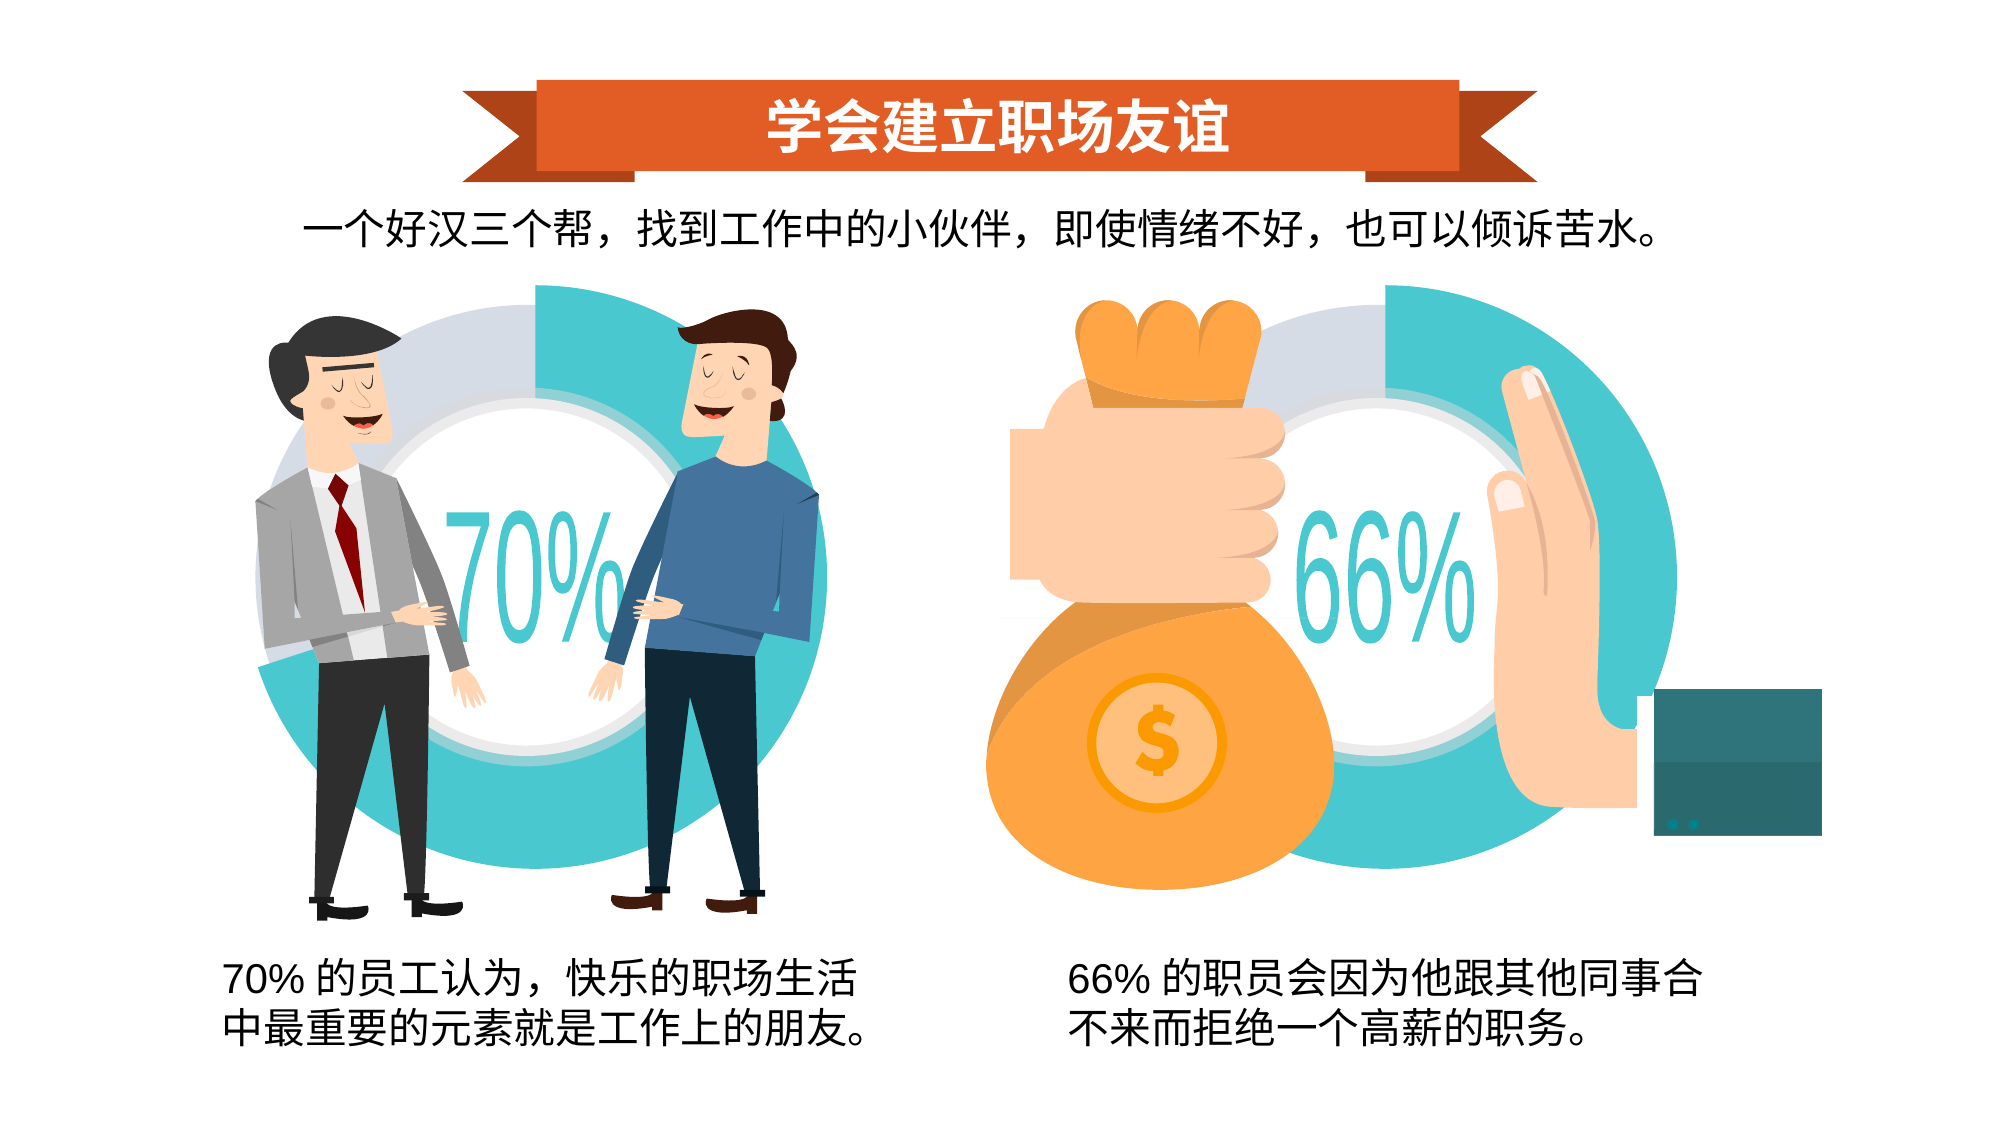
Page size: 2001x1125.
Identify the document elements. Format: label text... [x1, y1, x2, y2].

text_box 66%的职员会因为他跟其他同事合不来而拒绝一个高薪的职务。 [1052, 944, 1749, 1059]
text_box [243, 285, 828, 927]
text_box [986, 285, 1822, 890]
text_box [462, 79, 1538, 183]
text_box 70%的员工认为，快乐的职场生活中最重要的元素就是工作上的朋友。 [206, 944, 903, 1059]
text_box 一个好汉三个帮，找到工作中的小伙伴，即使情绪不好，也可以倾诉苦水。 [287, 195, 1713, 261]
